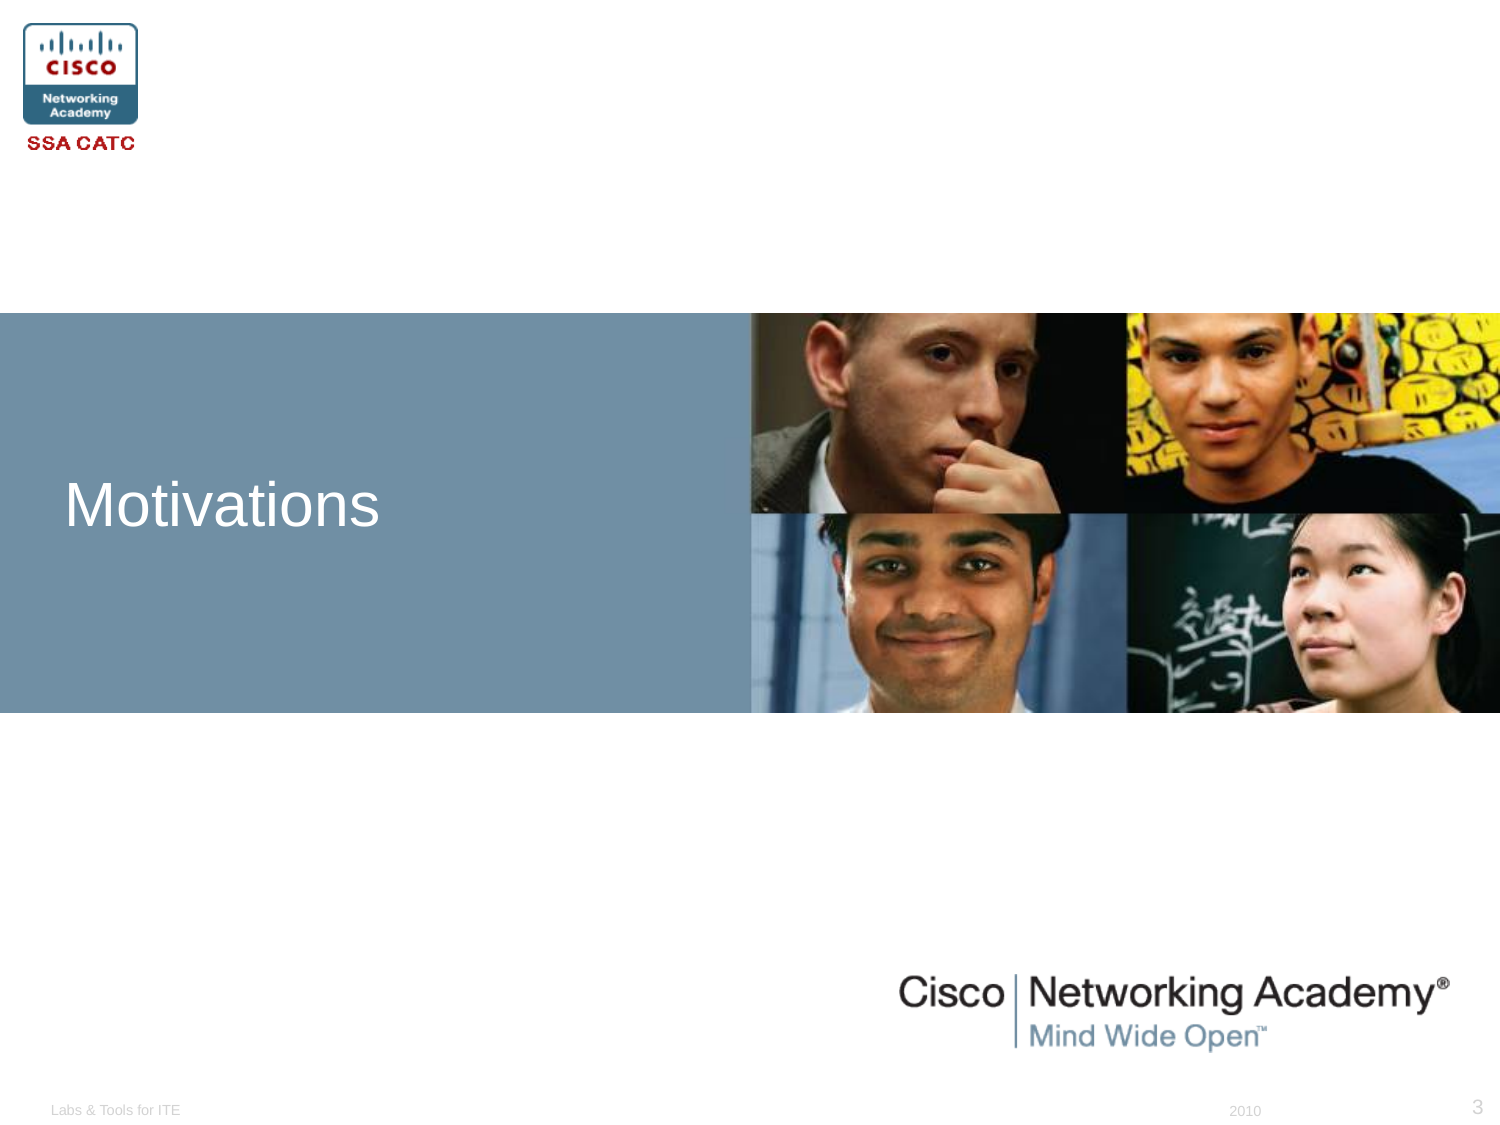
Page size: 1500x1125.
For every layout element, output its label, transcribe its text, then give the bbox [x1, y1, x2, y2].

title Motivations [50, 438, 670, 575]
picture [0, 313, 1500, 713]
picture [23, 23, 138, 150]
picture [899, 974, 1450, 1053]
